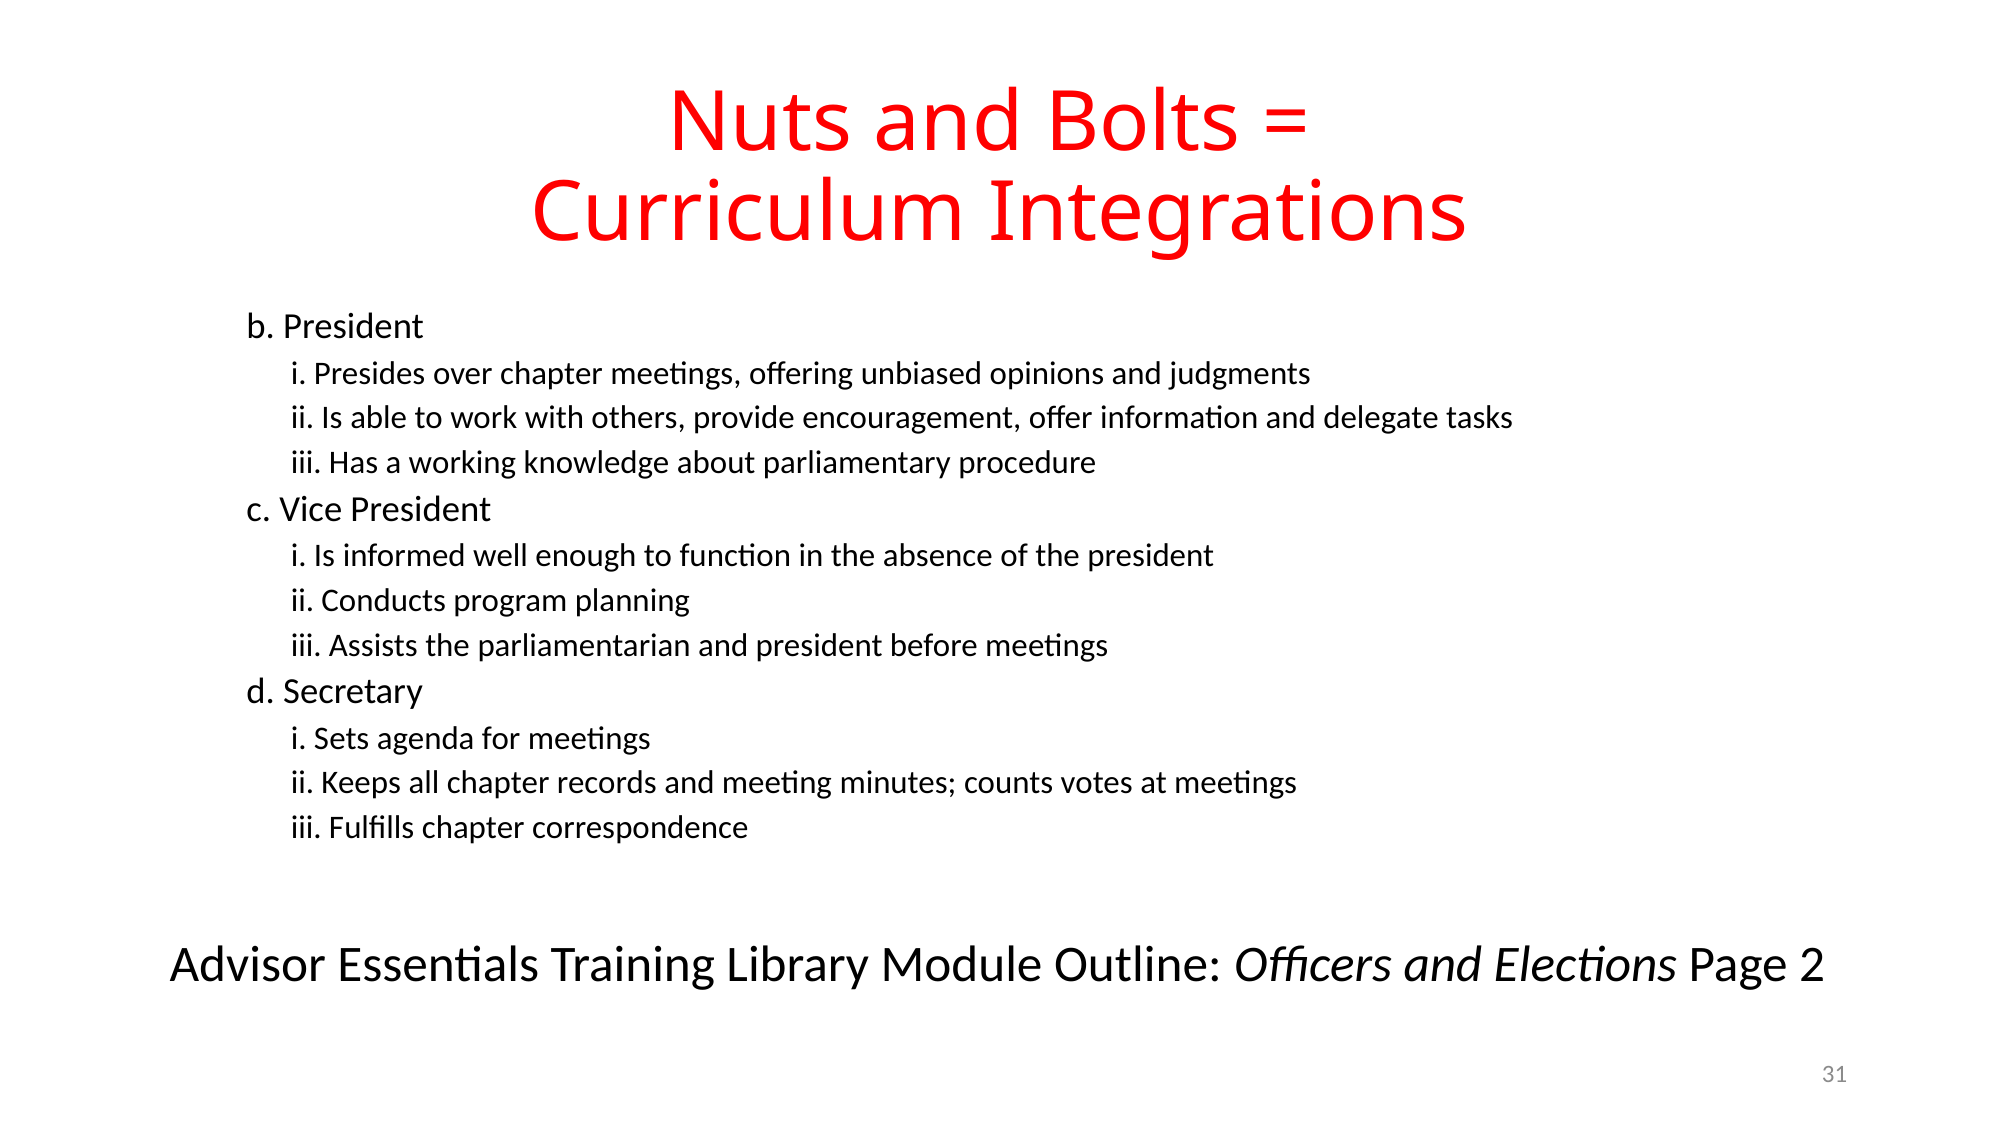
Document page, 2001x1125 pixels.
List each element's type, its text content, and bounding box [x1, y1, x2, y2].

list b. President i. Presides over chapter meetings, offering unbiased opinions and judgments ii. Is able to work with others, provide encouragement, offer information and delegate tasks iii. Has a working knowledge about parliamentary procedure c. Vice President i. Is informed well enough to function in the absence of the president ii. Conducts program planning iii. Assists the parliamentarian and president before meetings d. Secretary i. Sets agenda for meetings ii. Keeps all chapter records and meeting minutes; counts votes at meetings iii. Fulfills chapter correspondence Advisor Essentials Training Library Module Outline: Officers and Elections Page 2 [137, 299, 1863, 1014]
slide_number 31 [1412, 1042, 1863, 1103]
title Nuts and Bolts = Curriculum Integrations [137, 59, 1863, 278]
